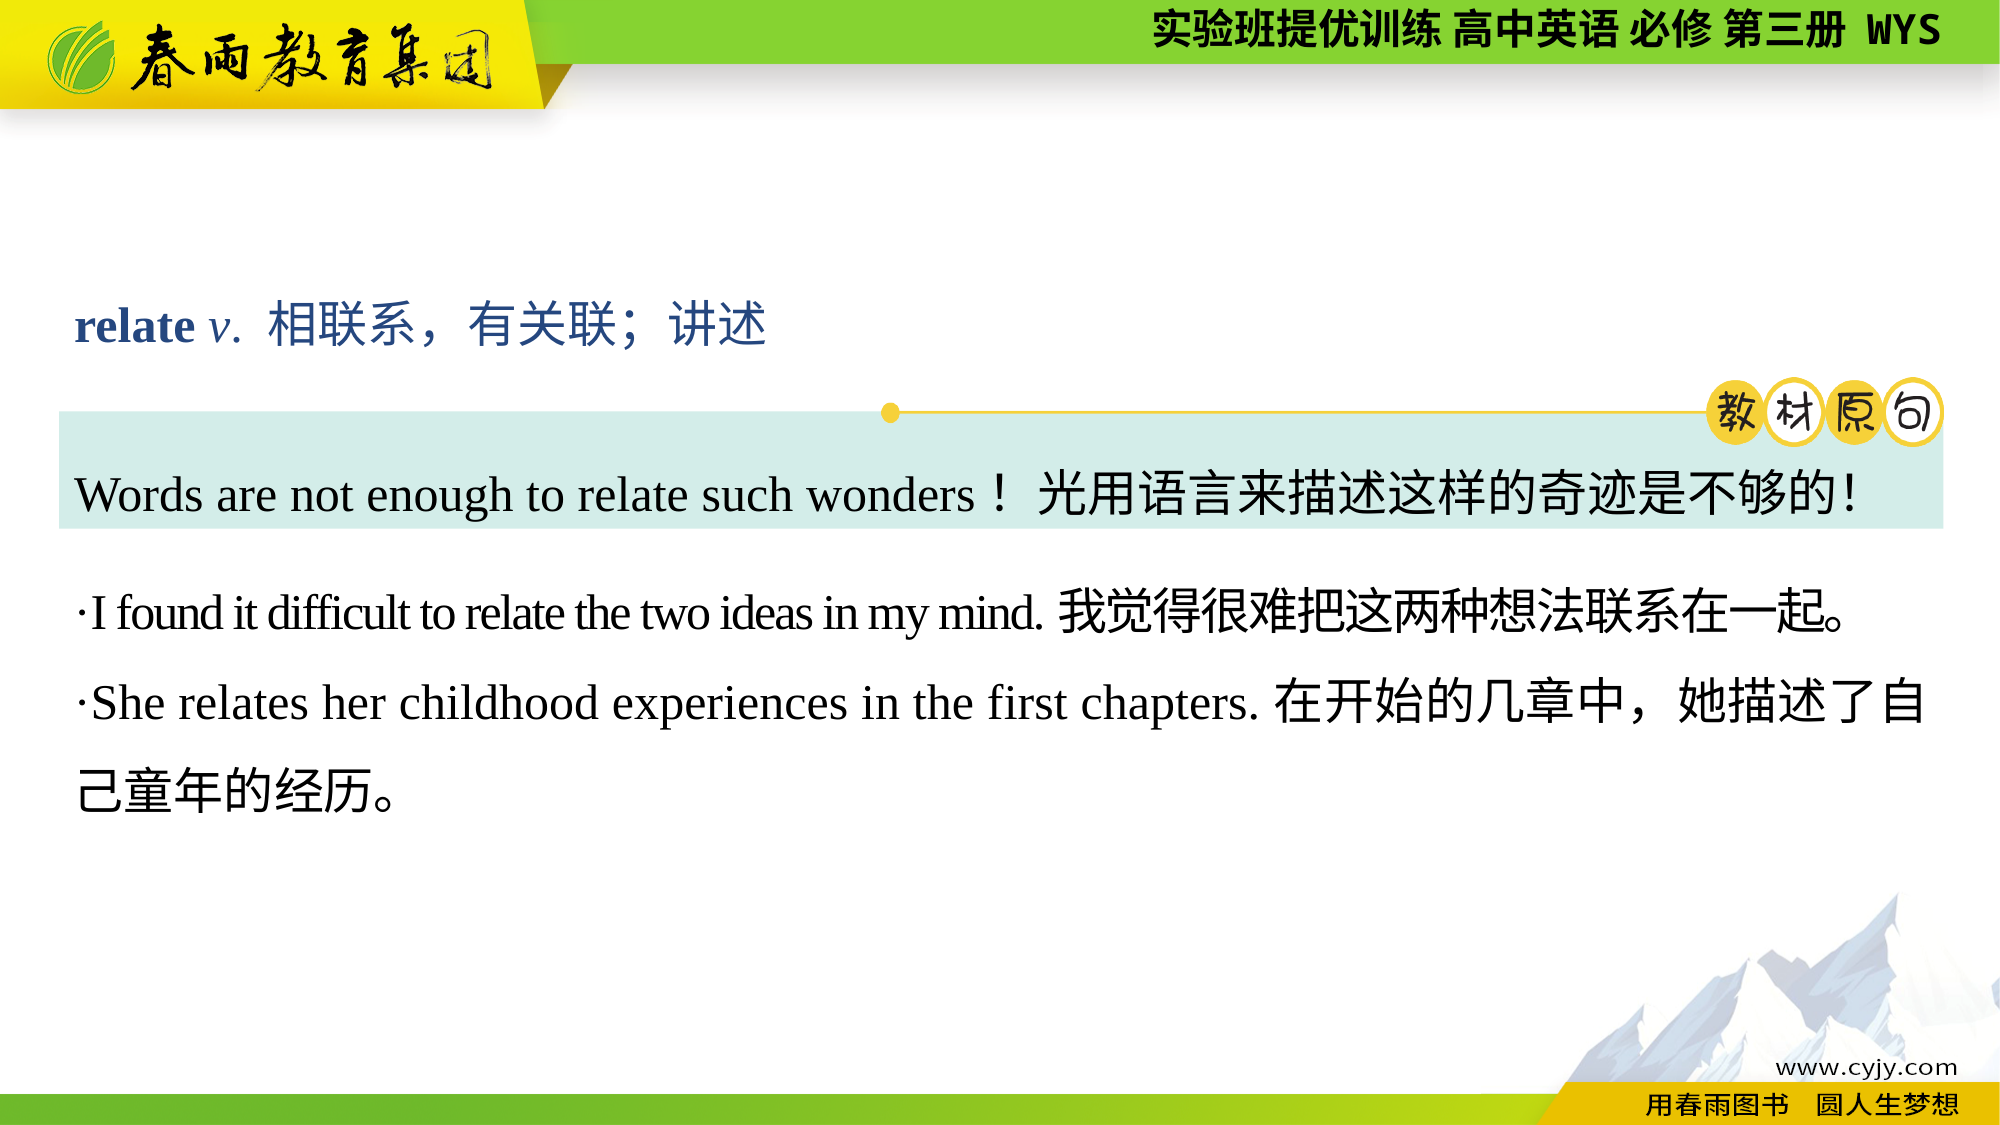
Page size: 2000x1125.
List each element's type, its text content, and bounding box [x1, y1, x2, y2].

text_box ·I found it difficult to relate the two ideas in my mind.我觉得很难把这两种想法联系在一起。 ·She relates her childhood experiences in the first chapters.在开始的几章中，她描述了自己童年的经历。 [59, 541, 1944, 827]
picture [0, 0, 2000, 1125]
text_box Words are not enough to relate such wonders！光用语言来描述这样的奇迹是不够的！ [59, 411, 1944, 529]
list relate v. 相联系，有关联；讲述 [59, 255, 1944, 350]
